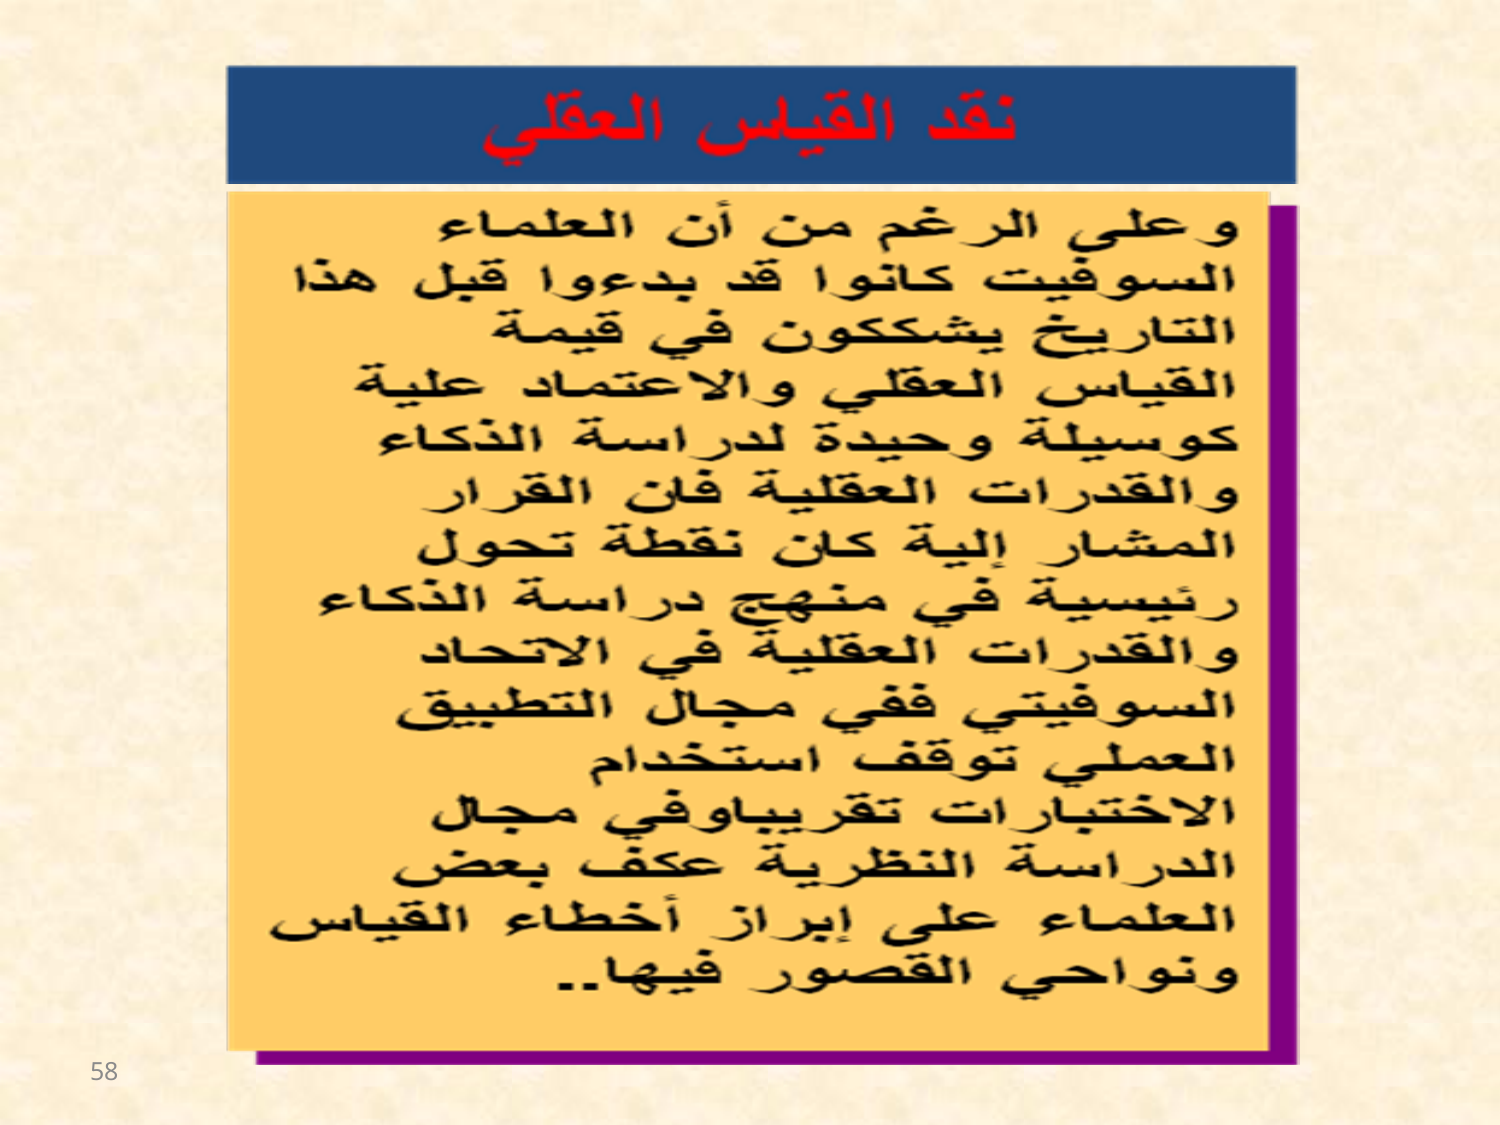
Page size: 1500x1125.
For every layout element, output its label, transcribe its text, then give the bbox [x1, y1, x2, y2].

picture [0, 0, 1500, 1125]
slide_number 58 [75, 1042, 425, 1103]
